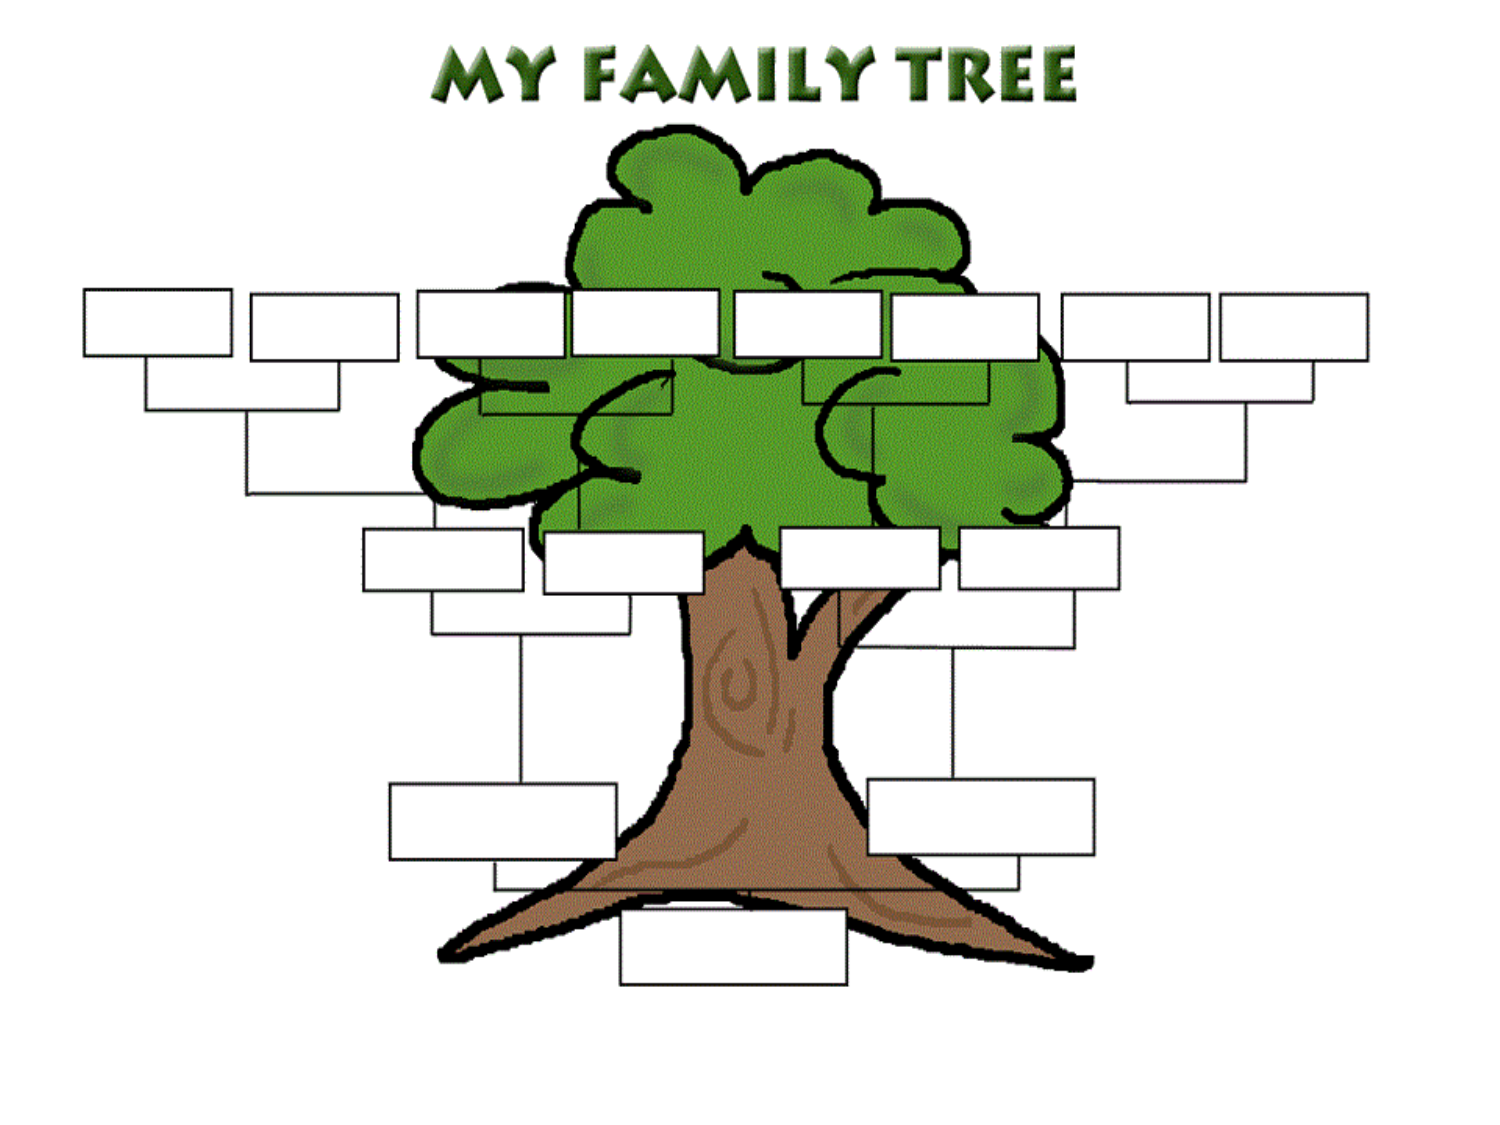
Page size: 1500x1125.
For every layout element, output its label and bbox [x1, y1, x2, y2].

picture [49, 12, 1451, 1013]
